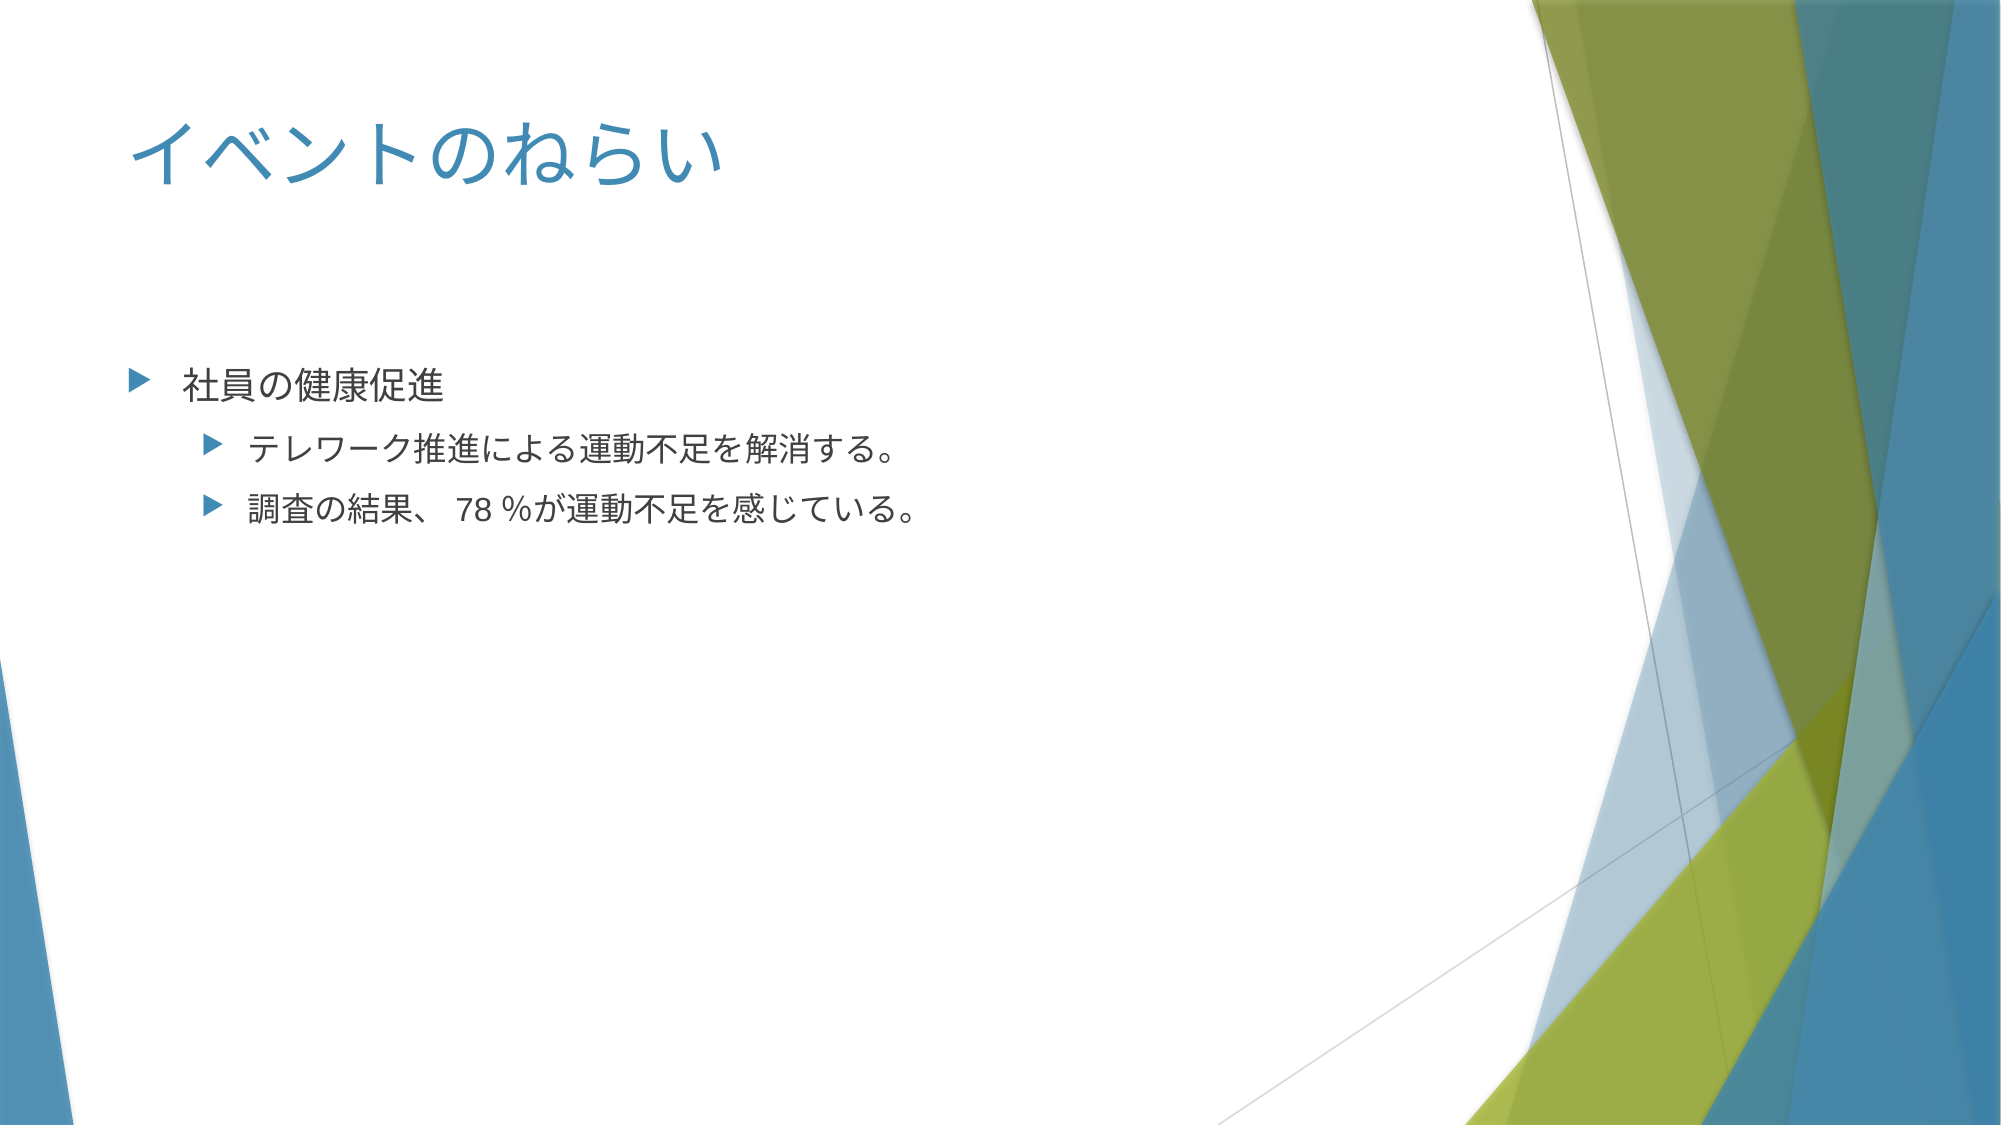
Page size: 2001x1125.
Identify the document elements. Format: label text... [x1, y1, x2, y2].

list 社員の健康促進 テレワーク推進による運動不足を解消する。 調査の結果、78％が運動不足を感じている。 [111, 354, 1522, 992]
title イベントのねらい [111, 99, 1522, 317]
